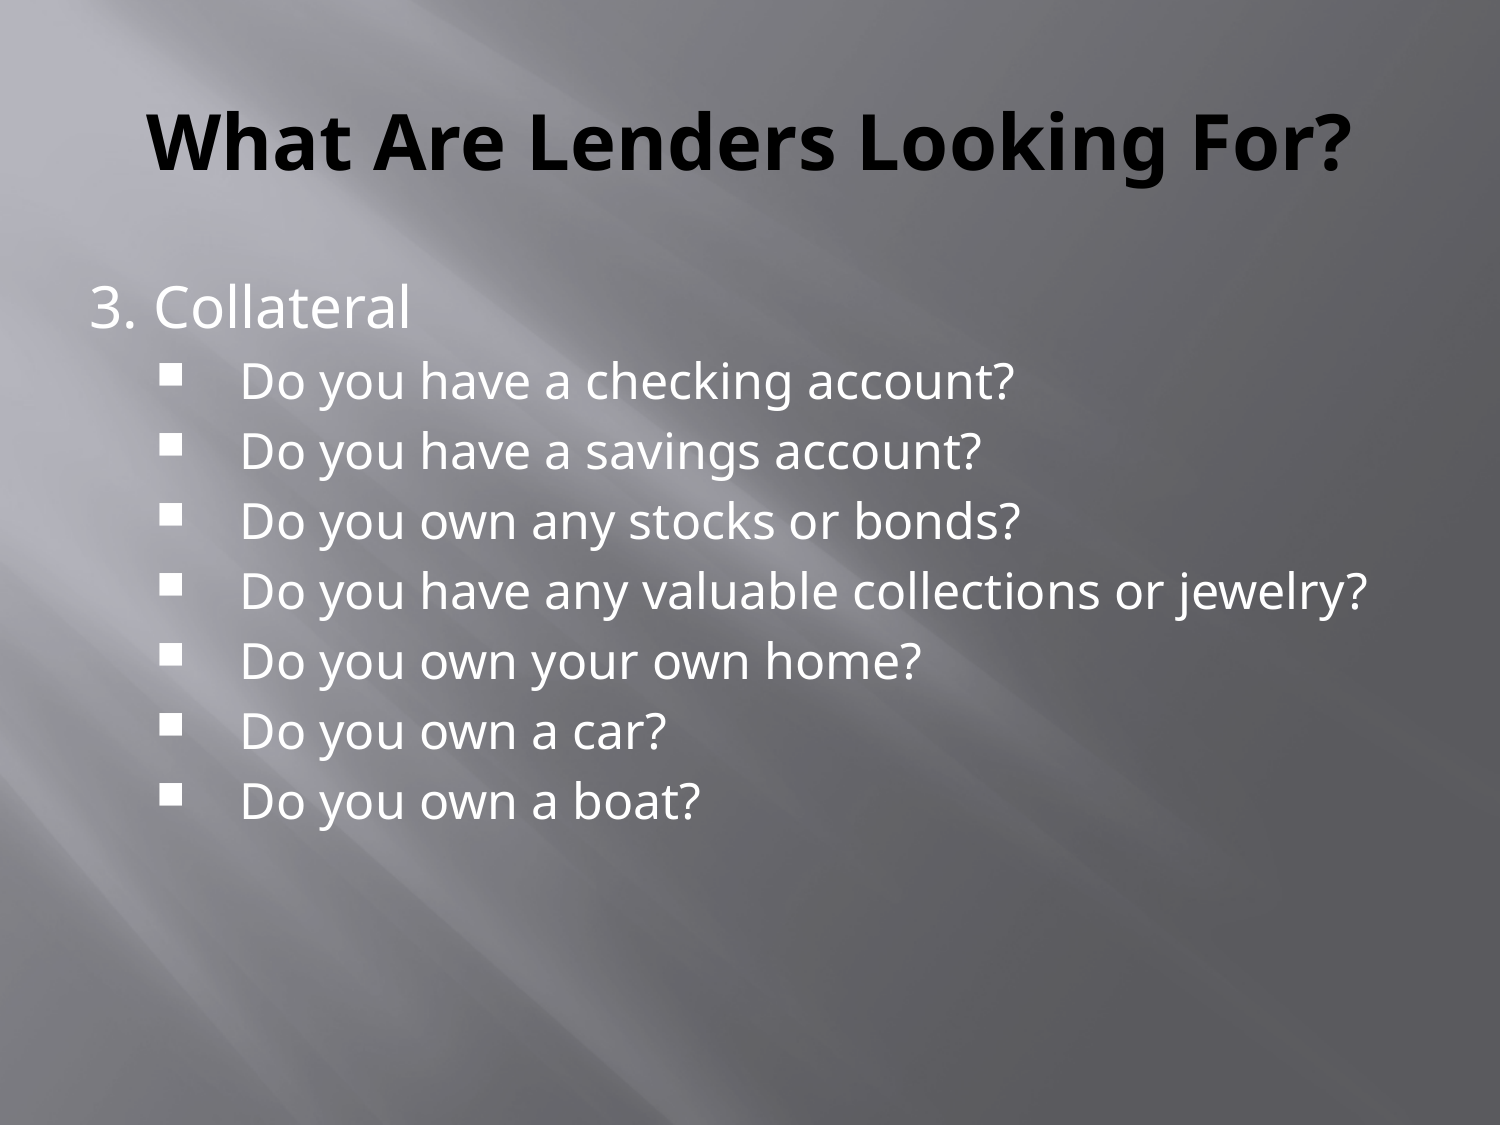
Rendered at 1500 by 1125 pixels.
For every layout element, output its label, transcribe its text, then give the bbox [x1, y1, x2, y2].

list 3. Collateral Do you have a checking account? Do you have a savings account? Do you own any stocks or bonds? Do you have any valuable collections or jewelry? Do you own your own home? Do you own a car? Do you own a boat? [75, 262, 1425, 1035]
title What Are Lenders Looking For? [75, 45, 1425, 233]
